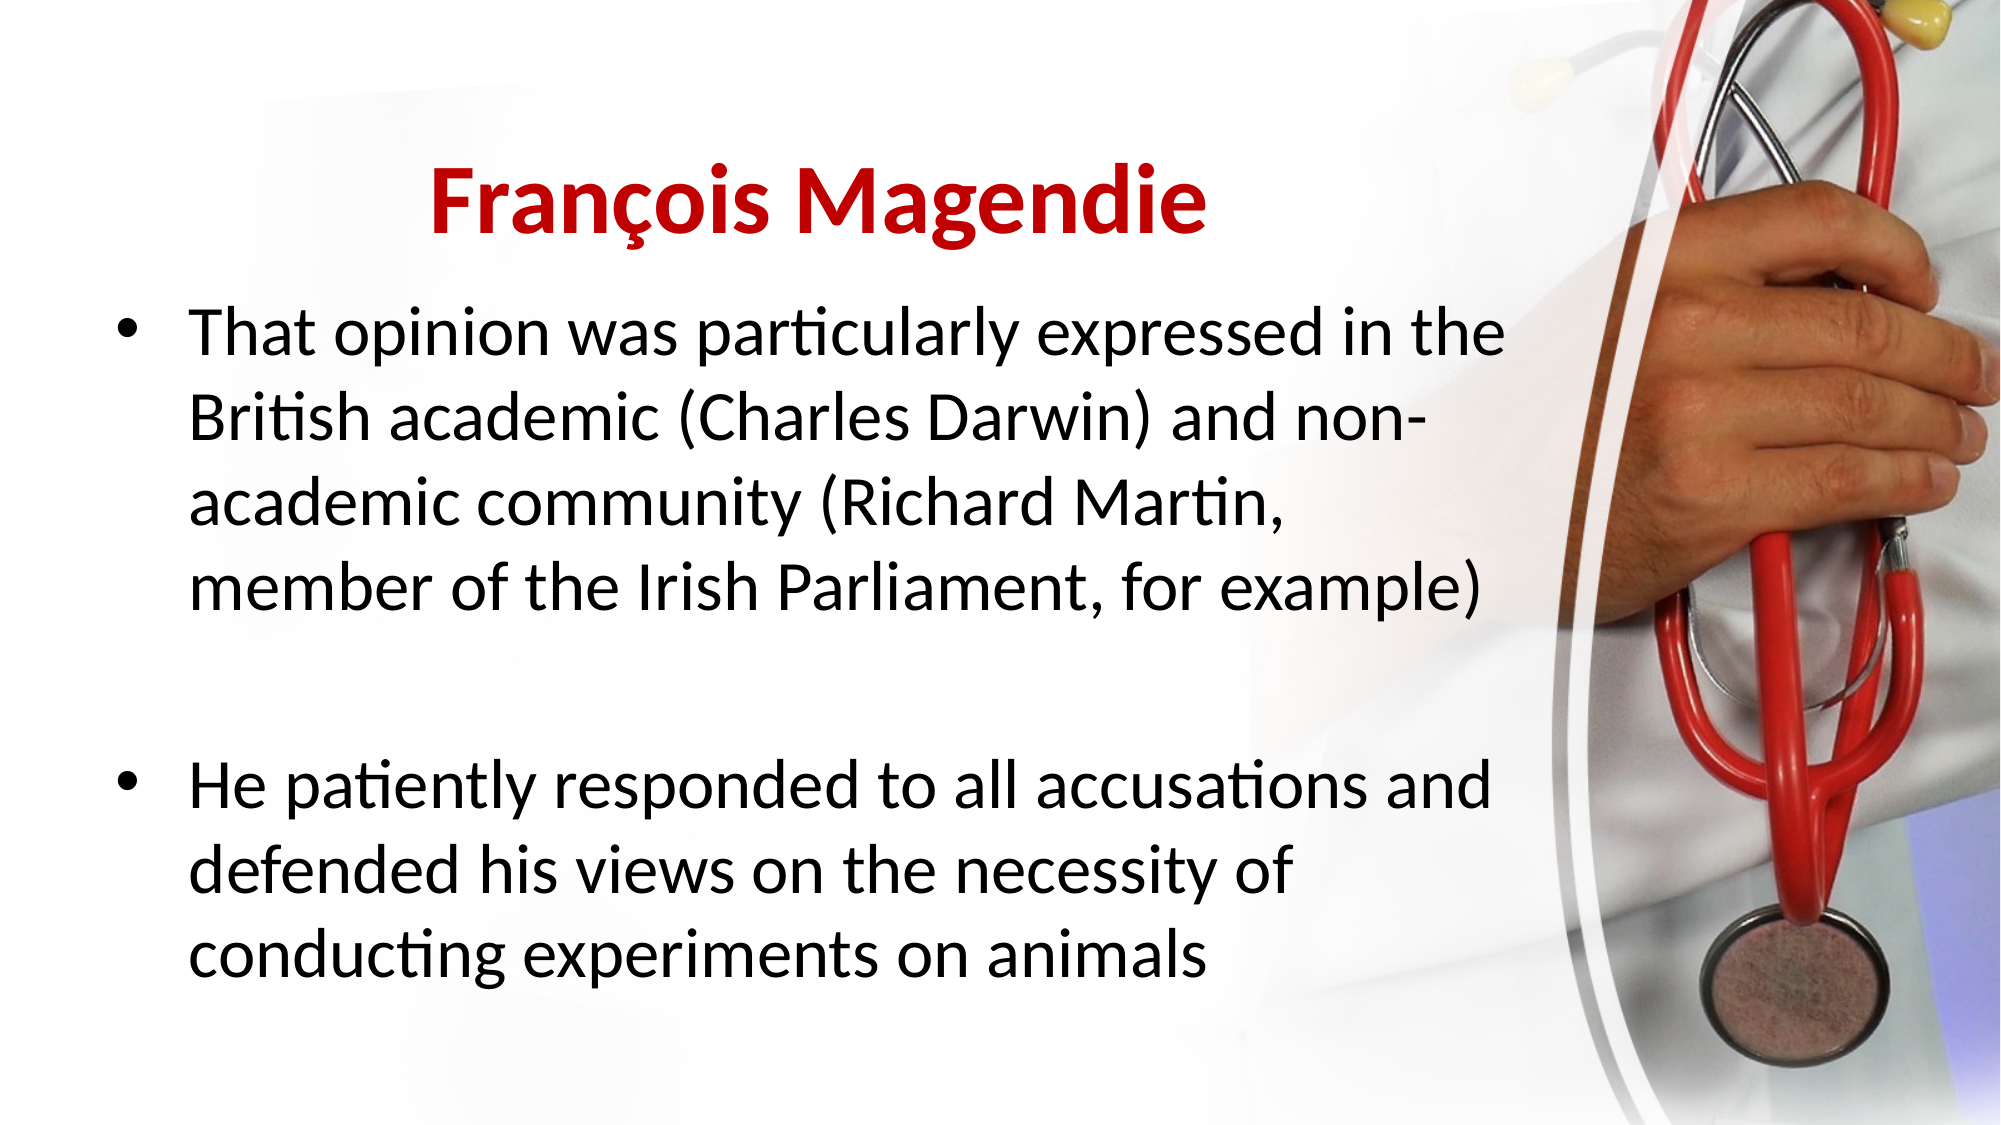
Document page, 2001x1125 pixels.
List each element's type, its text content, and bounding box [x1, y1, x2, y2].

title François Magendie [99, 110, 1540, 278]
list That opinion was particularly expressed in the British academic (Charles Darwin) and non-academic community (Richard Martin, member of the Irish Parliament, for example) He patiently responded to all accusations and defended his views on the necessity of conducting experiments on animals [100, 277, 1537, 1068]
picture [0, 0, 2001, 1125]
